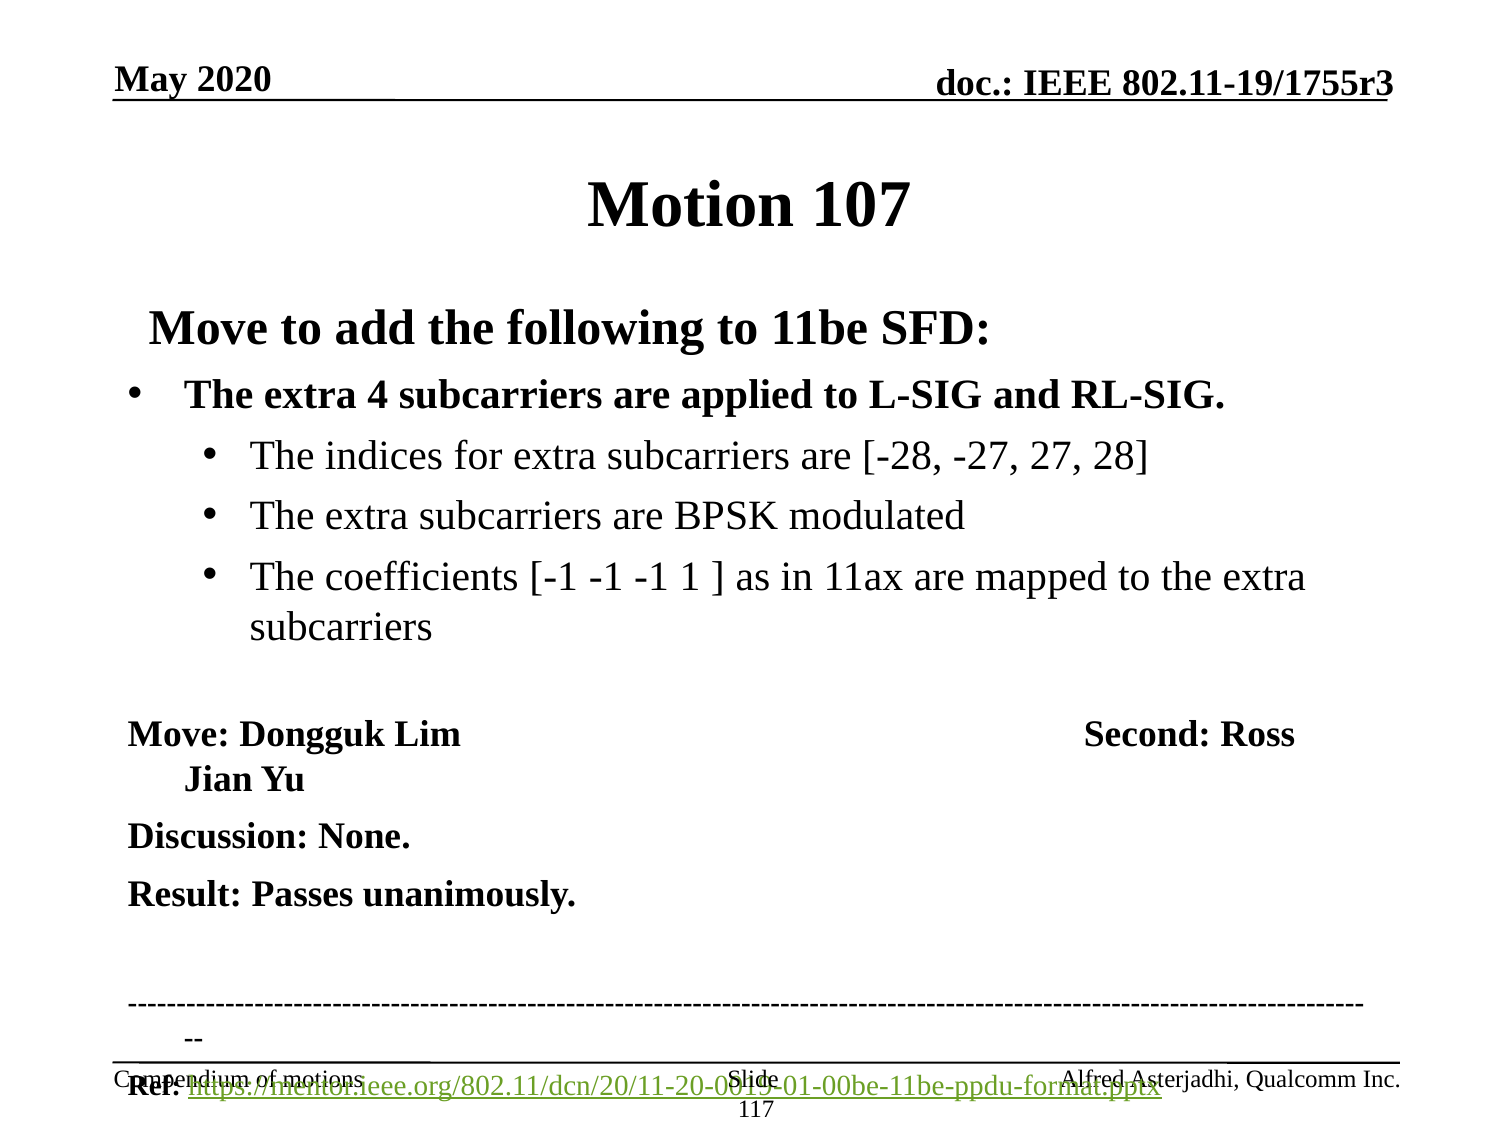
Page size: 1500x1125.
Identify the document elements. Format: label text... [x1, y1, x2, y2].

list Move to add the following to 11be SFD: The extra 4 subcarriers are applied to L-SIG and RL-SIG. The indices for extra subcarriers are [-28, -27, 27, 28] The extra subcarriers are BPSK modulated The coefficients [-1 -1 -1 1 ] as in 11ax are mapped to the extra subcarriers Move: Dongguk Lim Second: Ross Jian Yu Discussion: None. Result: Passes unanimously. --------------------------------------------------------------------------------------------------------------------------------- Ref: https://mentor.ieee.org/802.11/dcn/20/11-20-0019-01-00be-11be-ppdu-format.pptx [112, 286, 1388, 1071]
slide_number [114, 54, 423, 100]
footer Alfred Asterjadhi, Qualcomm Inc. [878, 1061, 1402, 1093]
title Motion 107 [112, 112, 1388, 286]
slide_number Slide 117 [712, 1061, 800, 1123]
